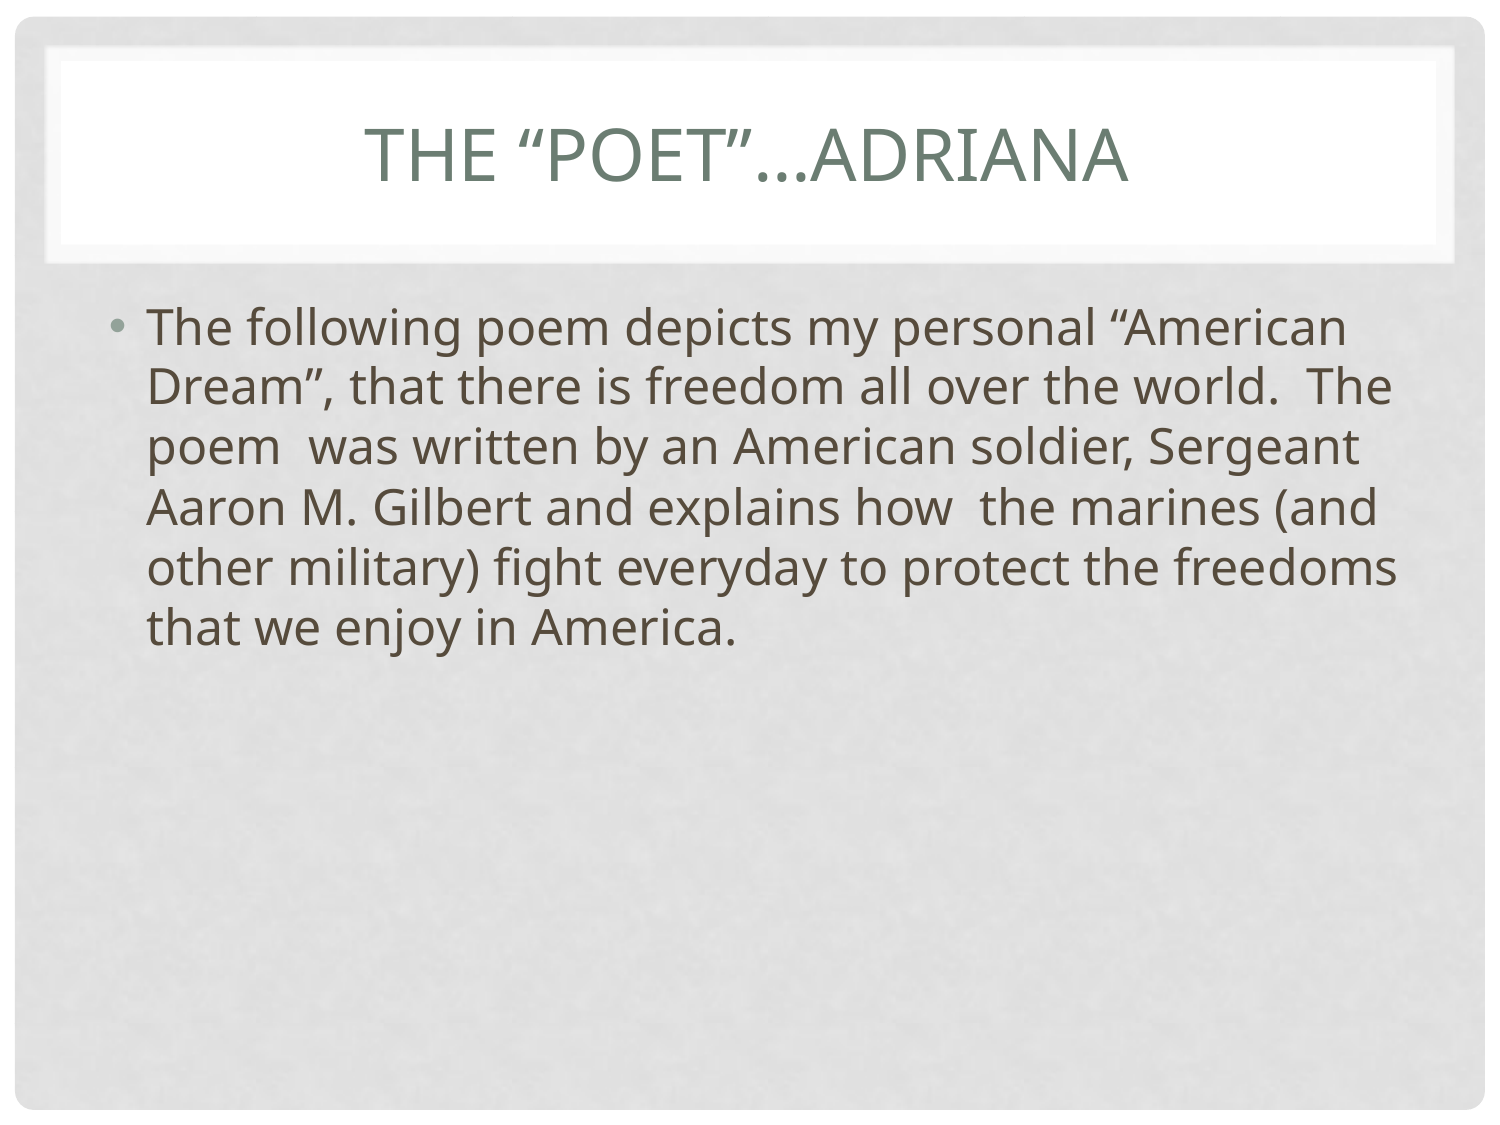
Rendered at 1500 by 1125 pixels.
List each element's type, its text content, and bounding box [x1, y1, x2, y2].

list The following poem depicts my personal “American Dream”, that there is freedom all over the world. The poem was written by an American soldier, Sergeant Aaron M. Gilbert and explains how the marines (and other military) fight everyday to protect the freedoms that we enjoy in America. [75, 287, 1425, 1005]
title The “Poet”…Adriana [69, 66, 1425, 238]
